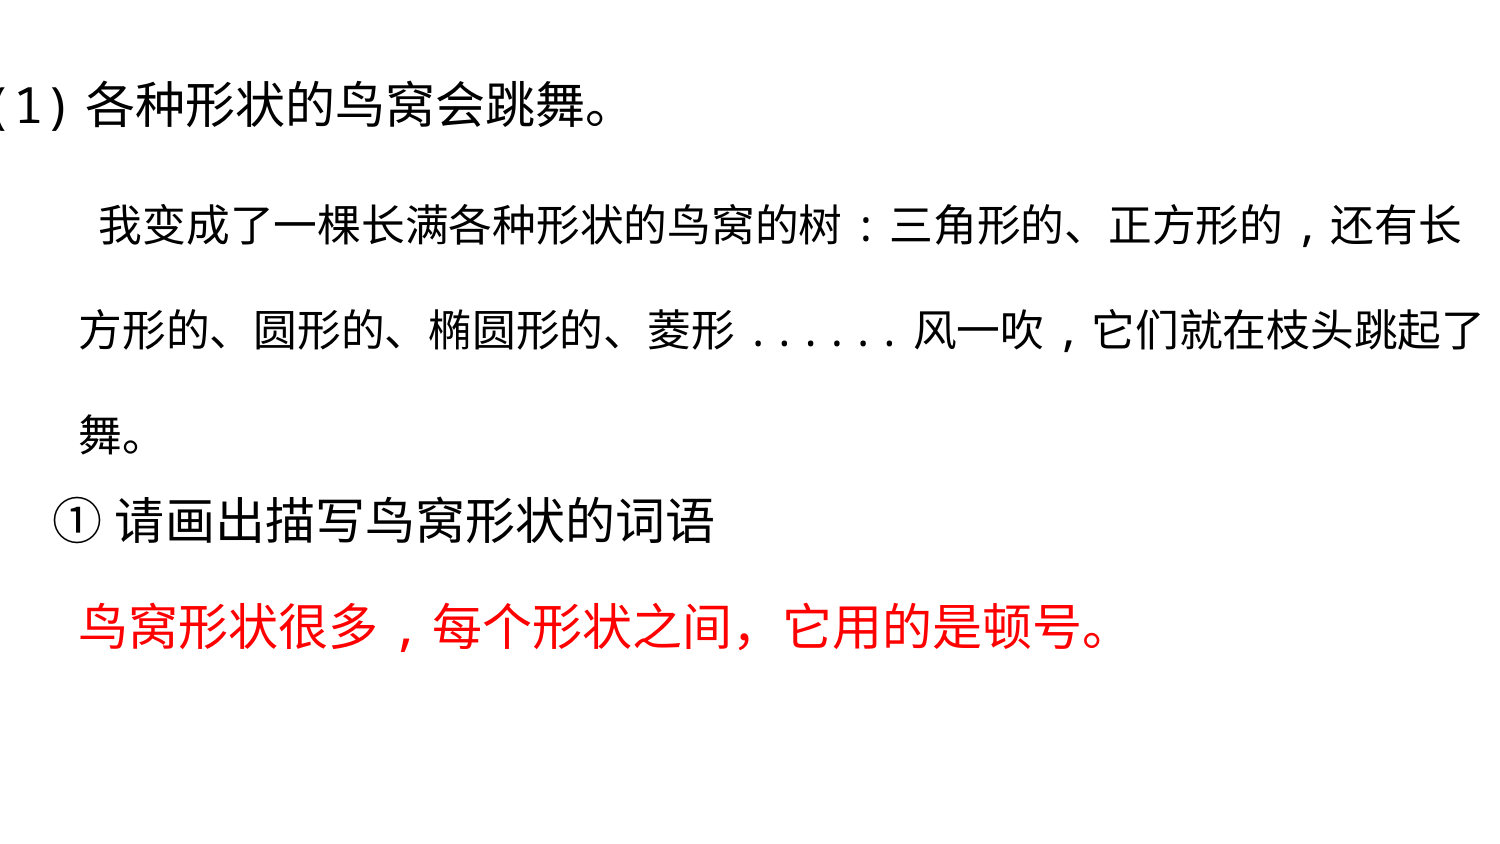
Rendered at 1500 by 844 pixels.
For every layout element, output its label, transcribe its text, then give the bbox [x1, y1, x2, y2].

text_box (1)各种形状的鸟窝会跳舞。 [0, 67, 647, 139]
text_box ①请画出描写鸟窝形状的词语 [30, 483, 1177, 556]
text_box 我变成了一棵长满各种形状的鸟窝的树:三角形的、正方形的,还有长方形的、圆形的、椭圆形的、菱形......风一吹,它们就在枝头跳起了舞。 [67, 139, 1500, 466]
text_box 鸟窝形状很多,每个形状之间，它用的是顿号。 [67, 590, 1458, 662]
